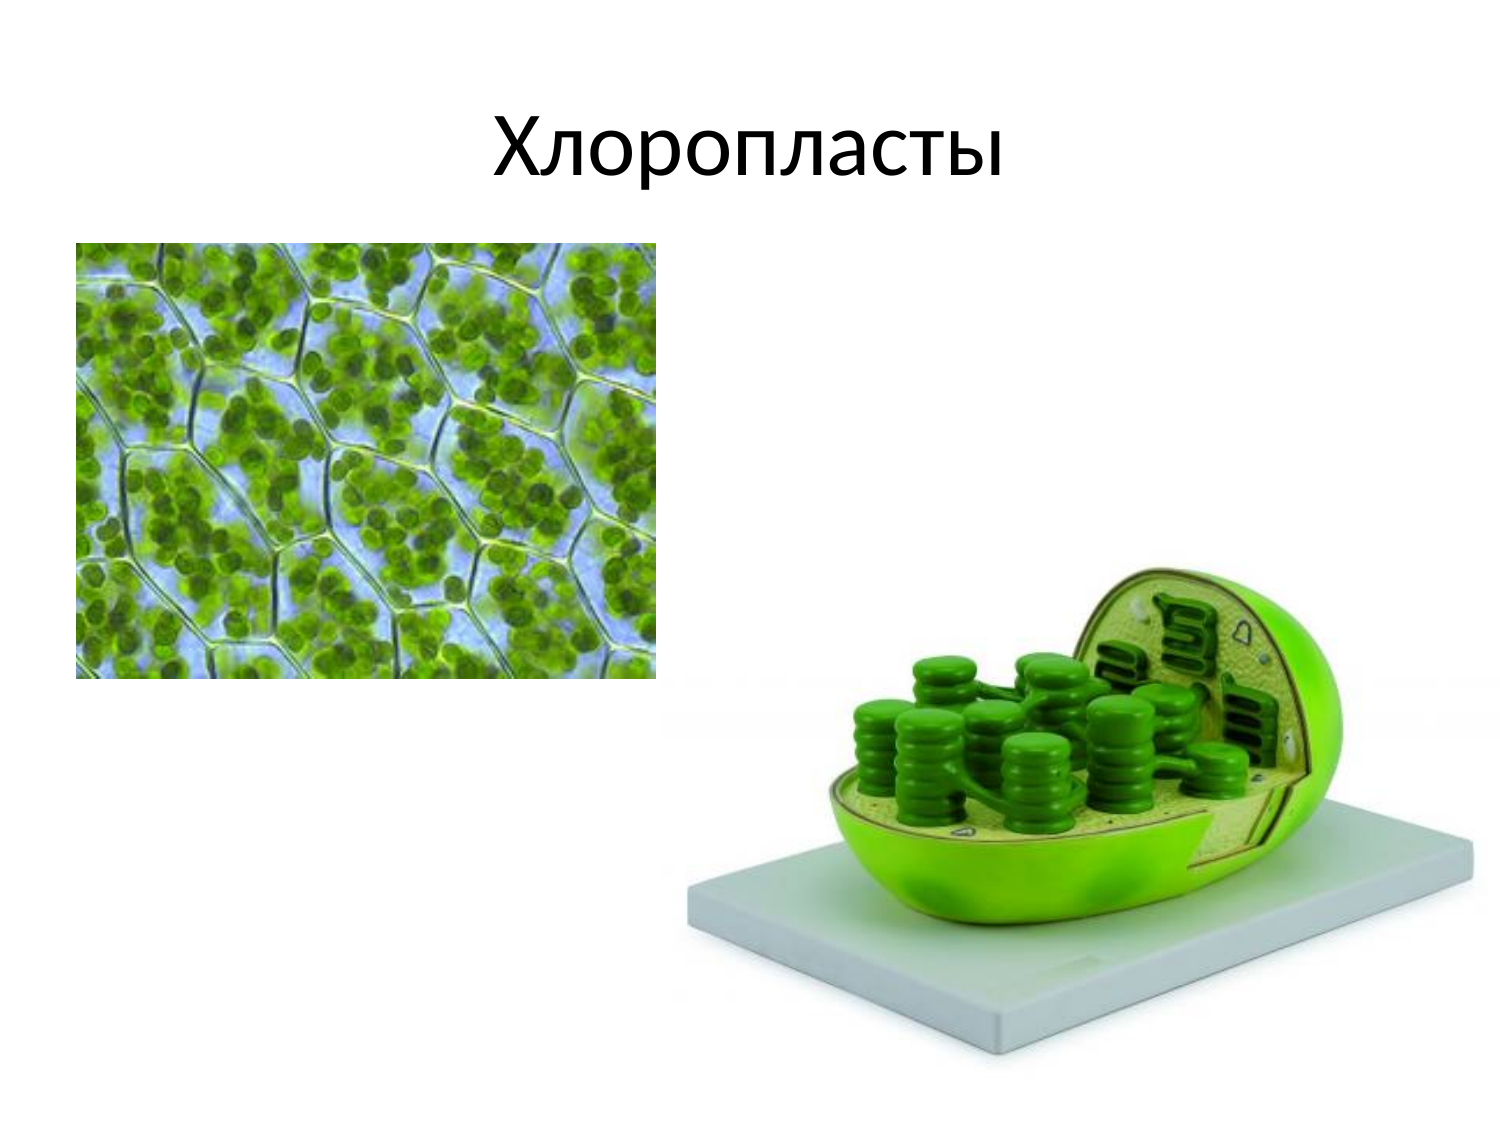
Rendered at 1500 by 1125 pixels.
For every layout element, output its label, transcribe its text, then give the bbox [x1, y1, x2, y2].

title Хлоропласты [74, 44, 1426, 233]
picture [661, 538, 1500, 1083]
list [76, 243, 656, 680]
